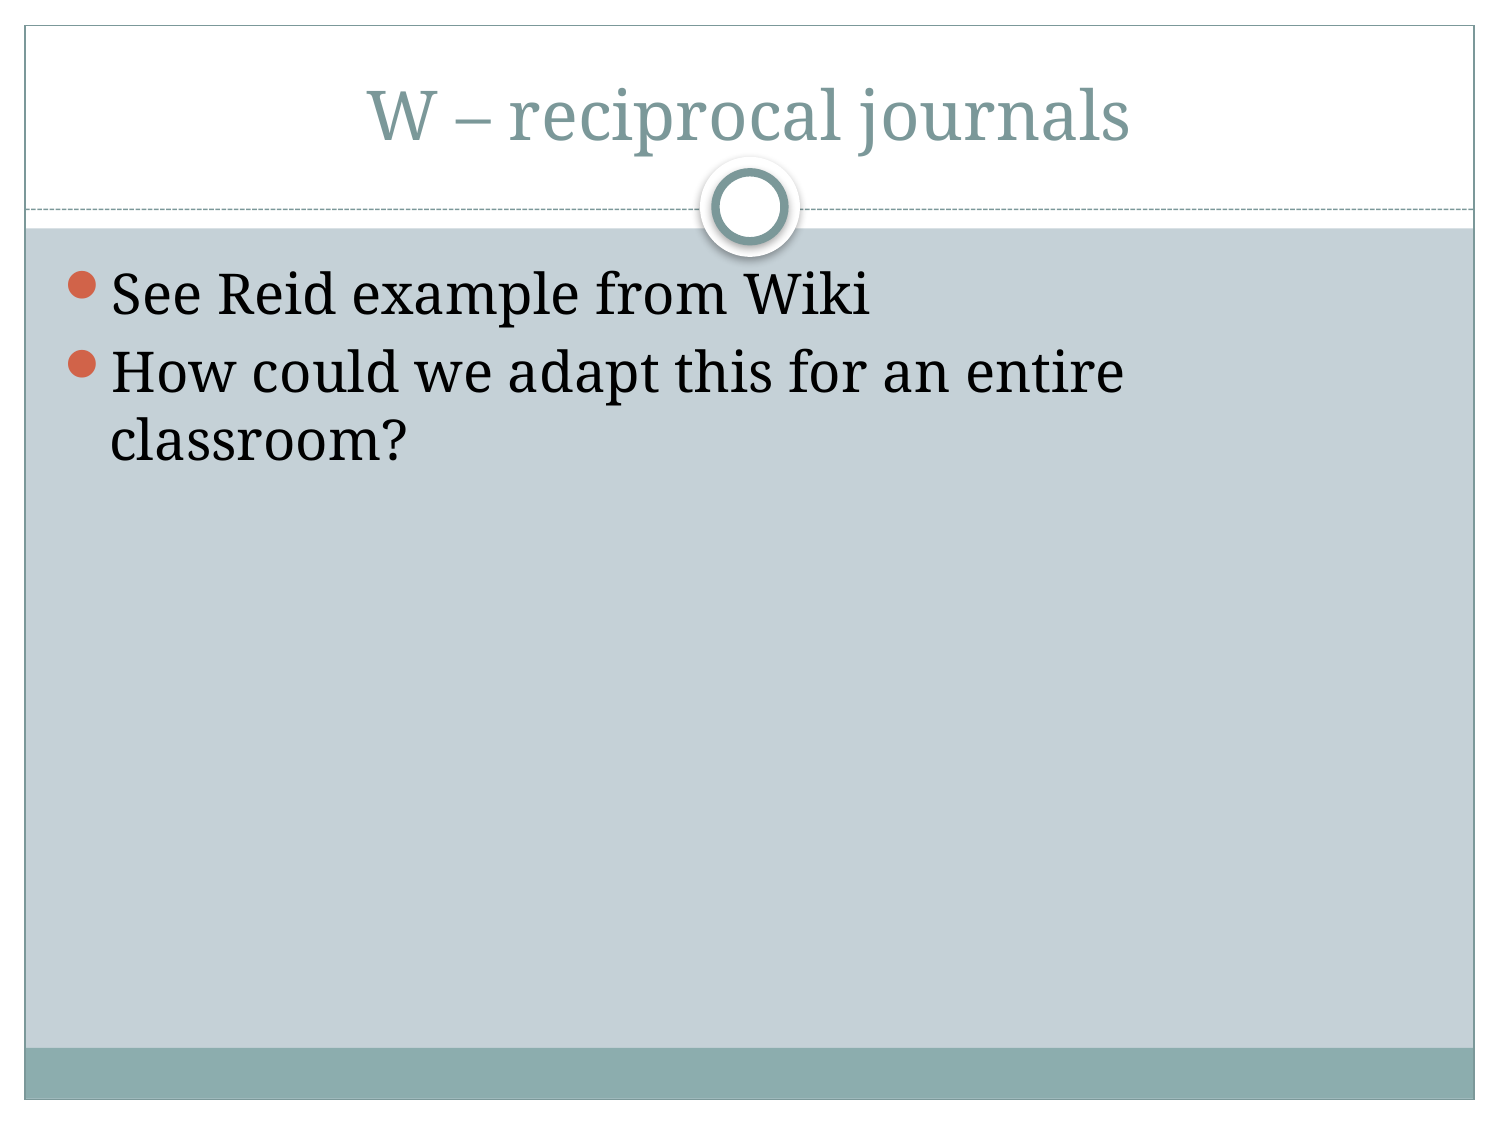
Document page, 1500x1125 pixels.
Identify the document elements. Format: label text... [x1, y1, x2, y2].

list See Reid example from Wiki How could we adapt this for an entire classroom? [49, 250, 1445, 1001]
title W – reciprocal journals [49, 37, 1450, 162]
